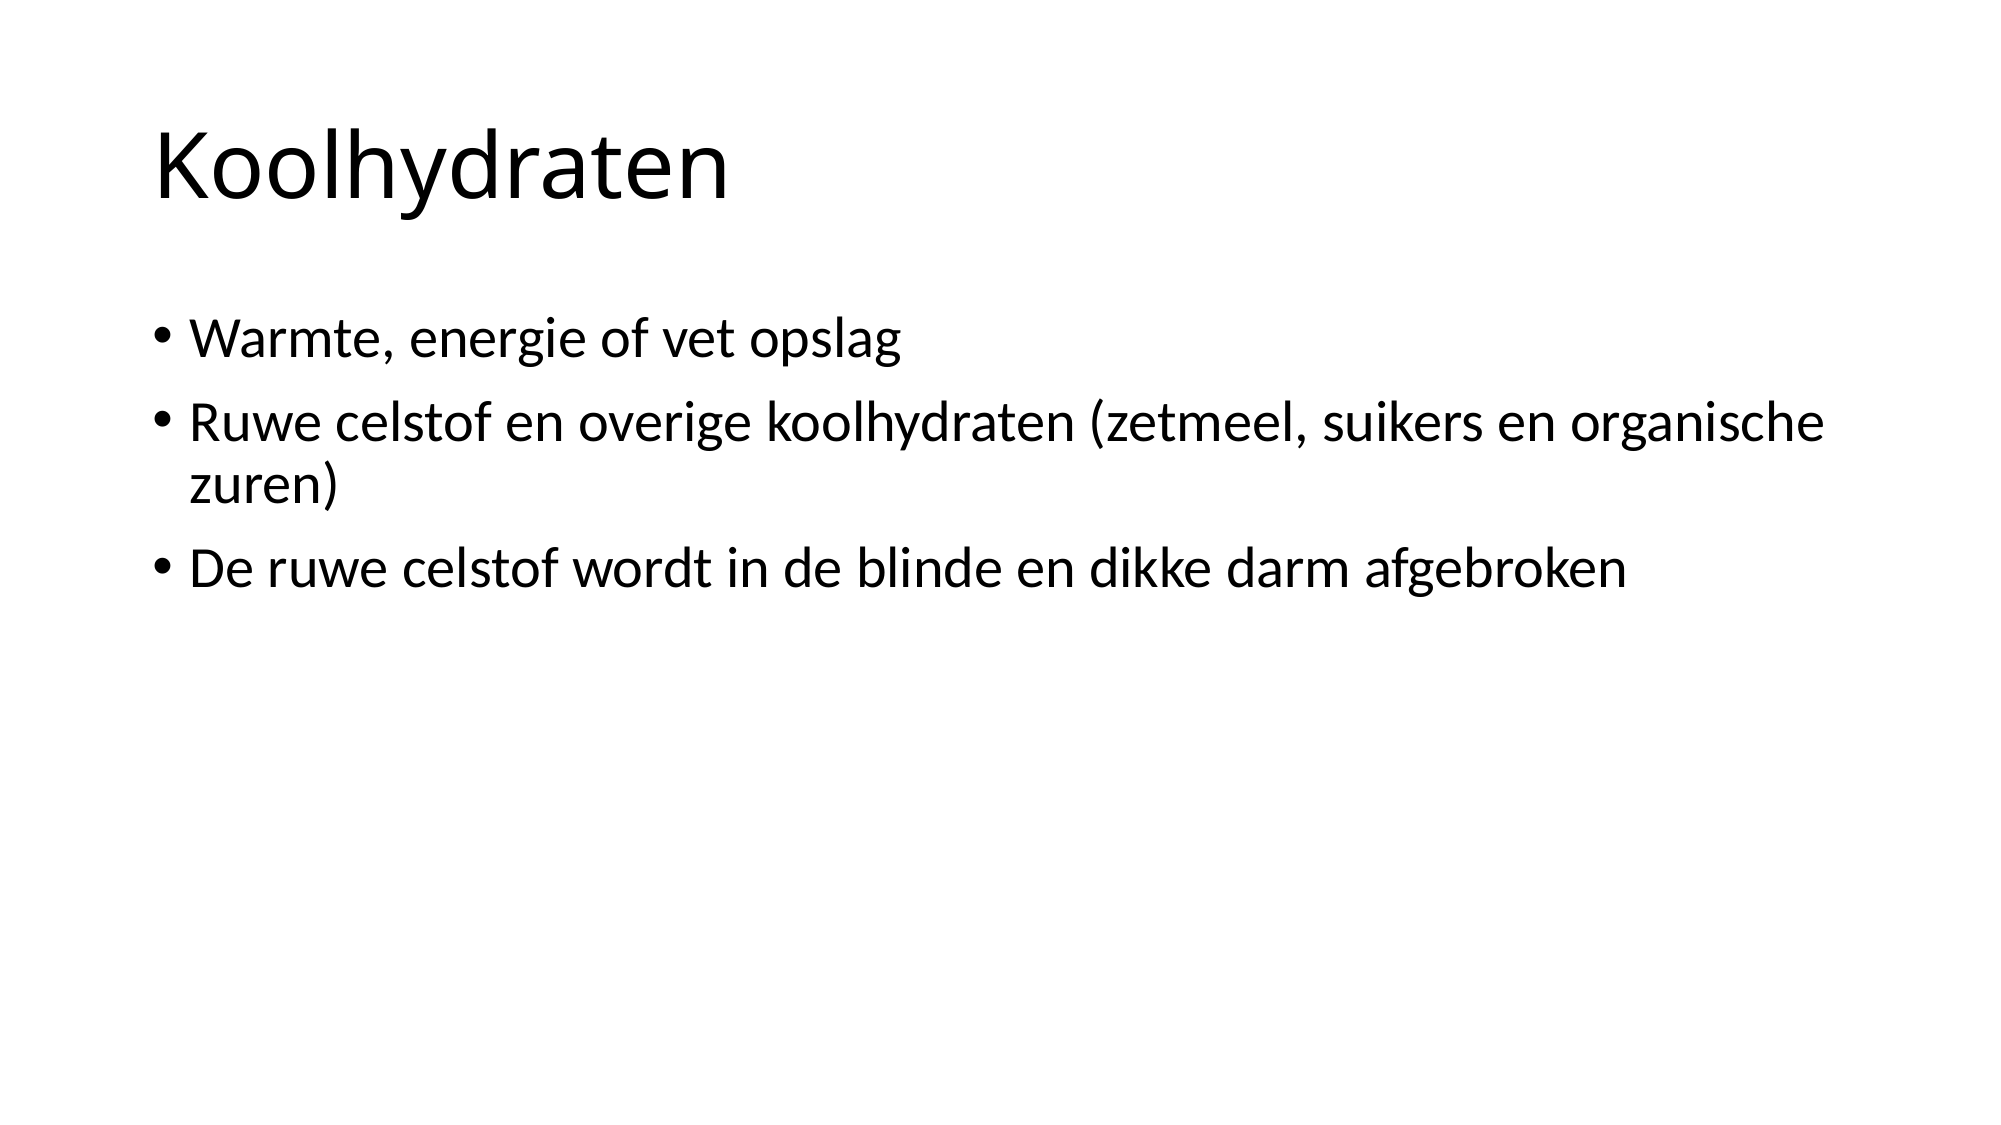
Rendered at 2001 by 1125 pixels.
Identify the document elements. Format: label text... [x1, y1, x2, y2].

title Koolhydraten [137, 59, 1863, 278]
list Warmte, energie of vet opslag Ruwe celstof en overige koolhydraten (zetmeel, suikers en organische zuren) De ruwe celstof wordt in de blinde en dikke darm afgebroken [137, 299, 1863, 1014]
